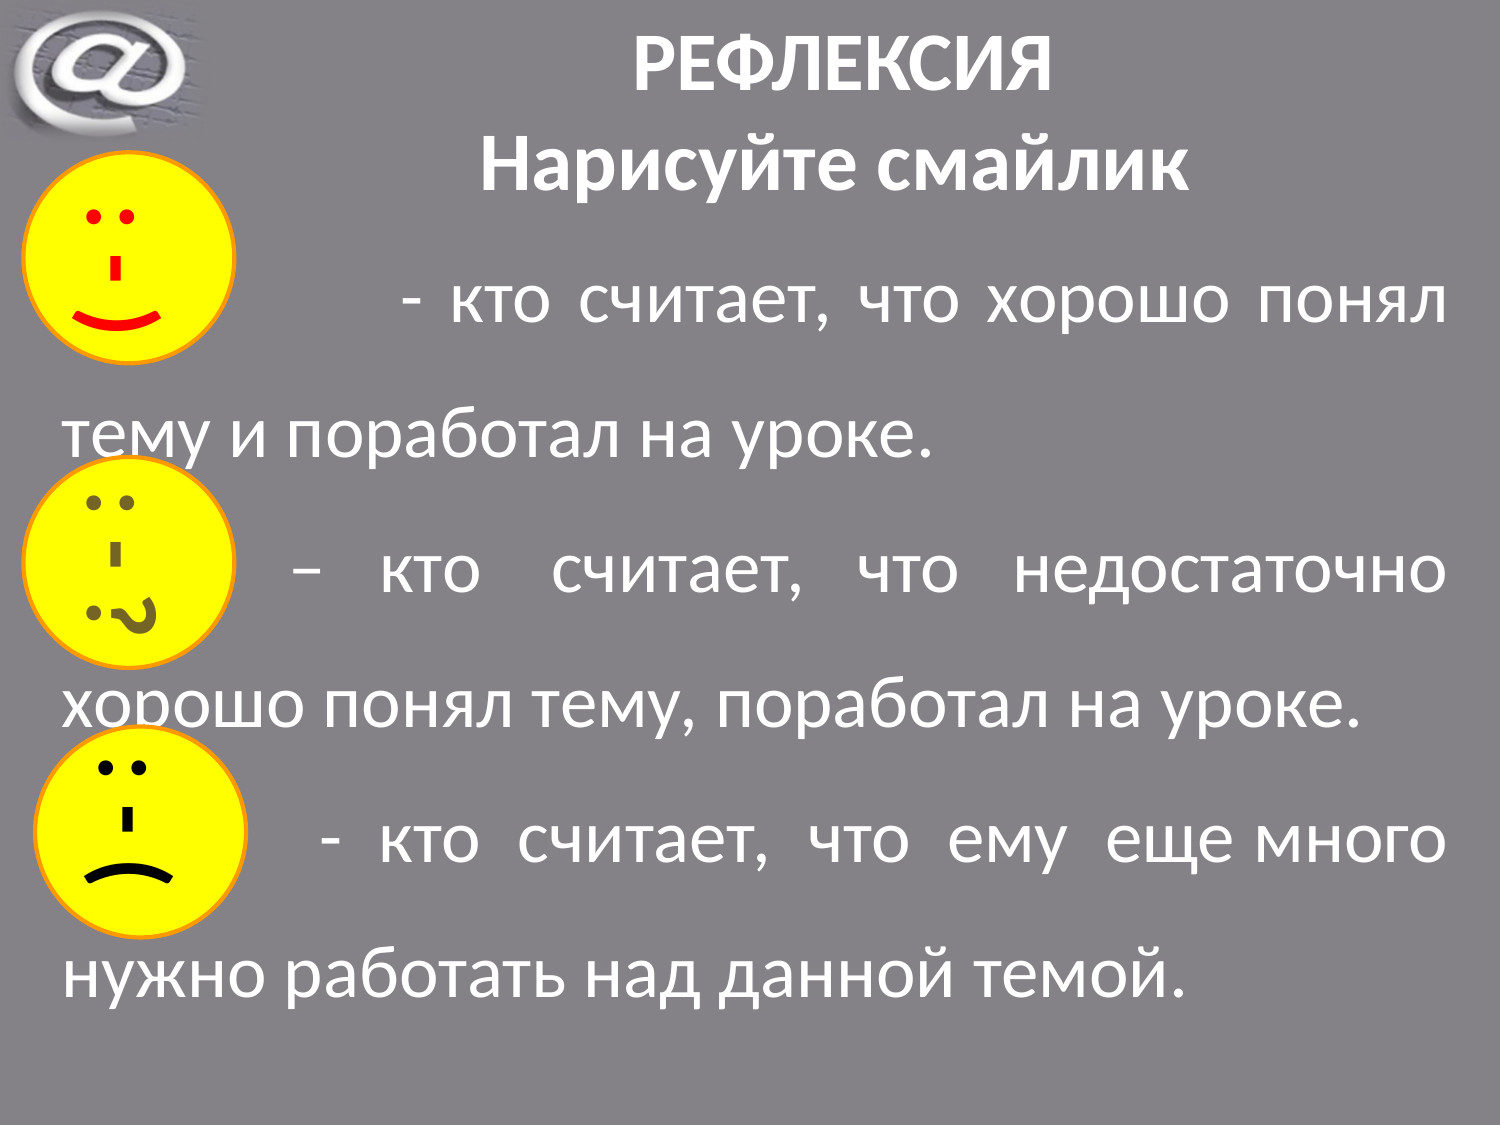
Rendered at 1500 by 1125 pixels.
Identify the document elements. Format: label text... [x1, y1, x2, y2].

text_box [23, 456, 235, 678]
text_box [212, 0, 1500, 75]
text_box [34, 726, 247, 938]
text_box РЕФЛЕКСИЯ Нарисуйте смайлик [254, 75, 1500, 215]
text_box - кто считает, что хорошо понял тему и поработал на уроке. – кто считает, что недостаточно хорошо понял тему, поработал на уроке. - кто считает, что ему еще много нужно работать над данной темой. [46, 194, 1465, 1020]
picture [0, 0, 212, 144]
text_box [23, 152, 235, 378]
